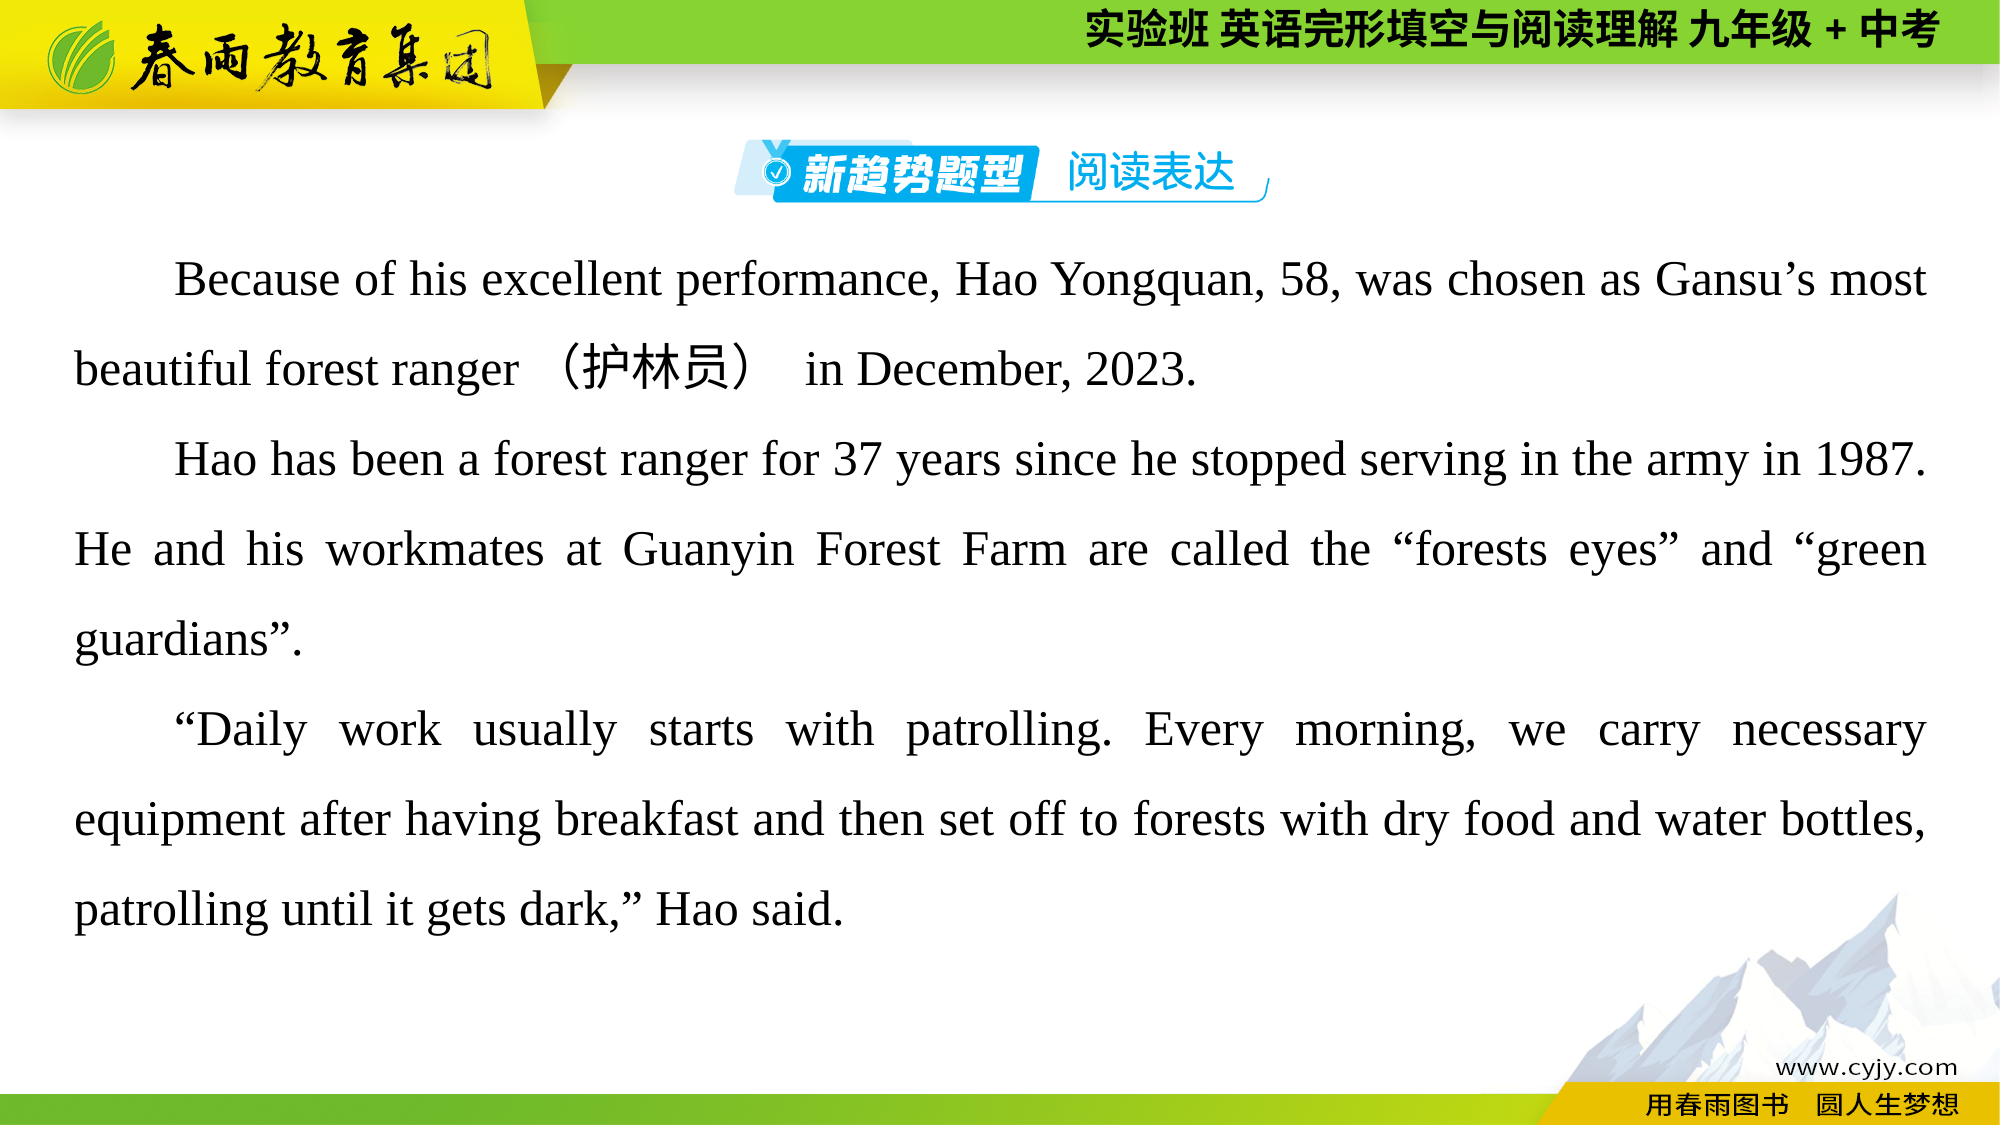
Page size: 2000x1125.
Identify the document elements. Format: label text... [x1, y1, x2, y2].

list Because of his excellent performance, Hao Yongquan, 58, was chosen as Gansu’s most beautiful forest ranger（护林员） in December, 2023. Hao has been a forest ranger for 37 years since he stopped serving in the army in 1987. He and his workmates at Guanyin Forest Farm are called the “forests eyes” and “green guardians”. “Daily work usually starts with patrolling. Every morning, we carry necessary equipment after having breakfast and then set off to forests with dry food and water bottles, patrolling until it gets dark,” Hao said. [59, 208, 1944, 951]
picture [0, 0, 2000, 1125]
